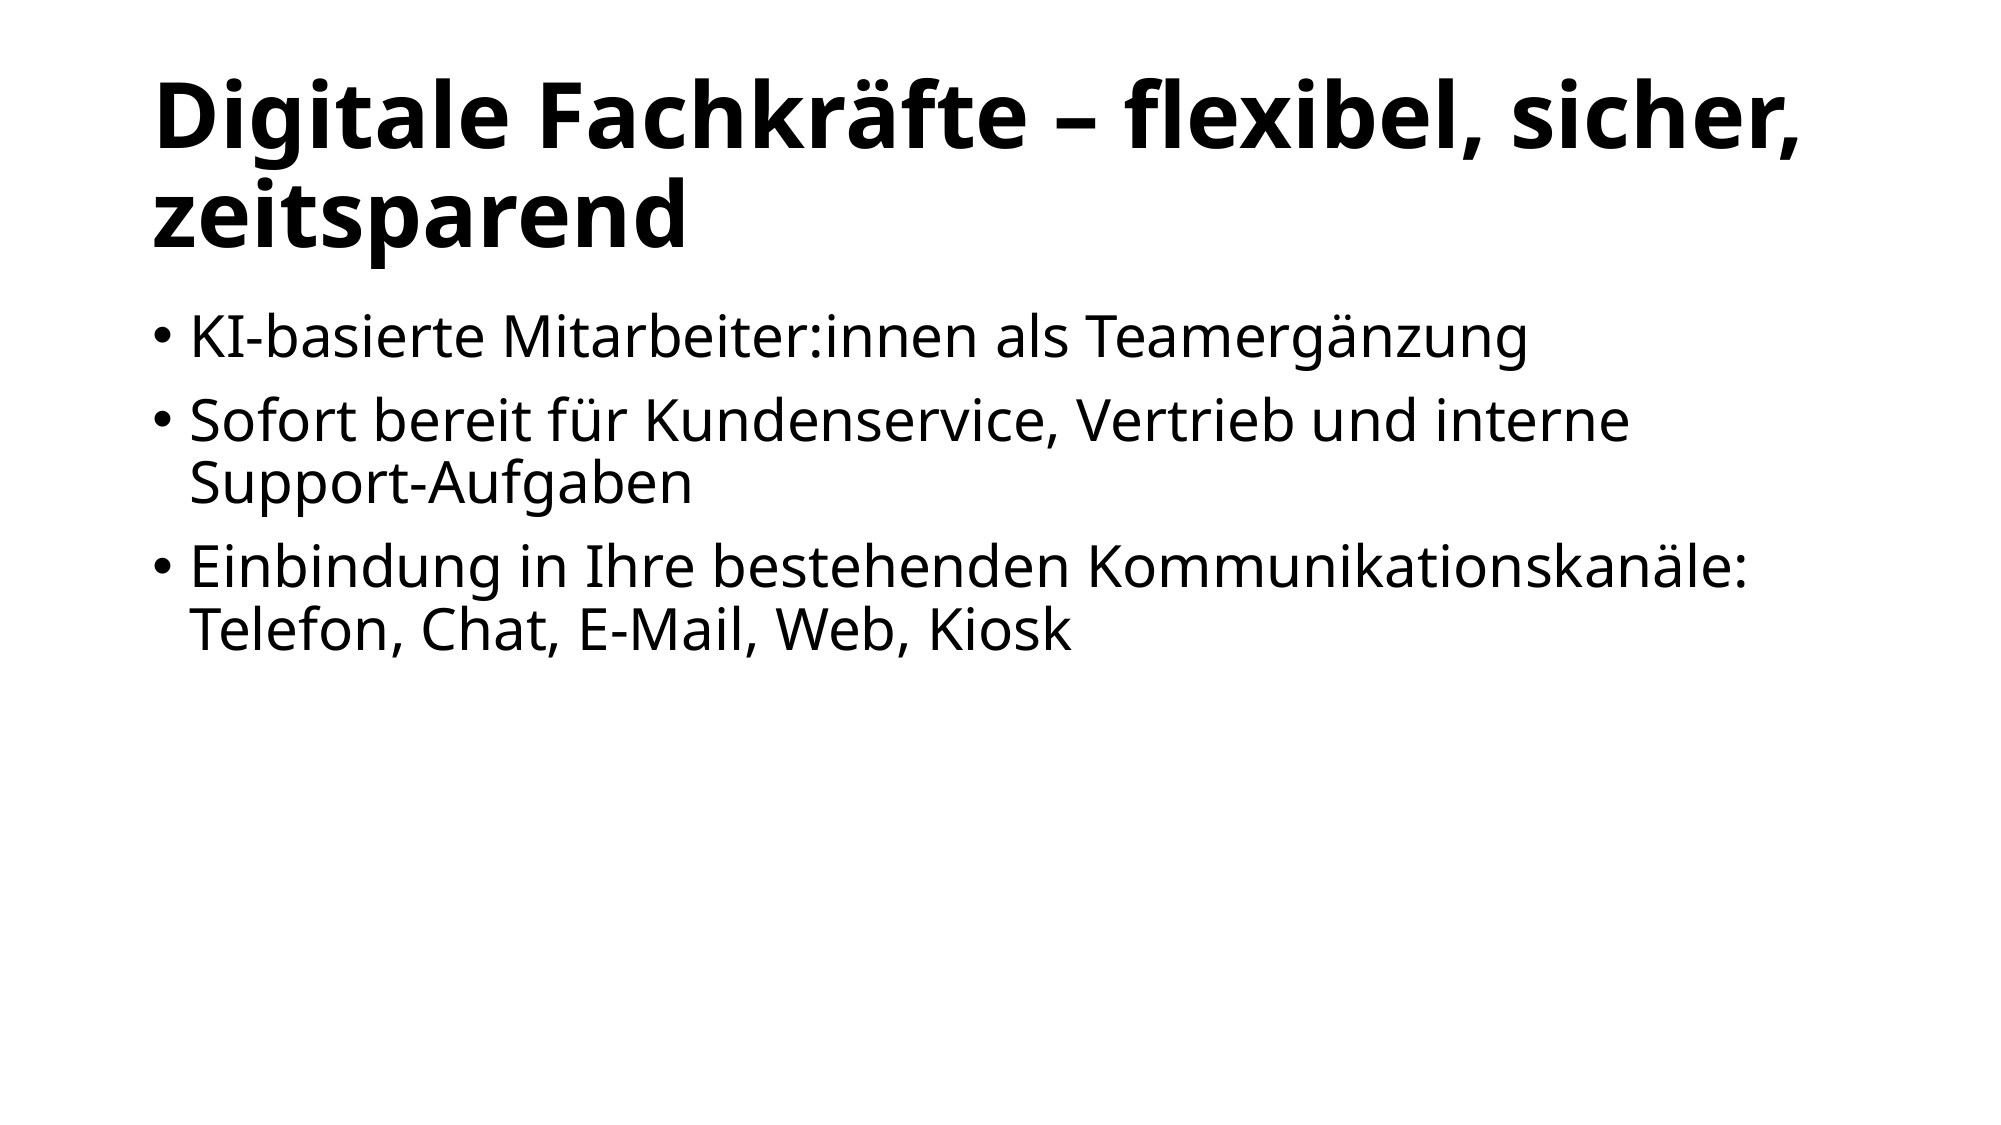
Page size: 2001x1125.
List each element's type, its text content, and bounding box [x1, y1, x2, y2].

list KI-basierte Mitarbeiter:innen als Teamergänzung Sofort bereit für Kundenservice, Vertrieb und interne Support-Aufgaben Einbindung in Ihre bestehenden Kommunikationskanäle: Telefon, Chat, E-Mail, Web, Kiosk [137, 299, 1863, 1014]
title Digitale Fachkräfte – flexibel, sicher, zeitsparend [137, 59, 1863, 278]
